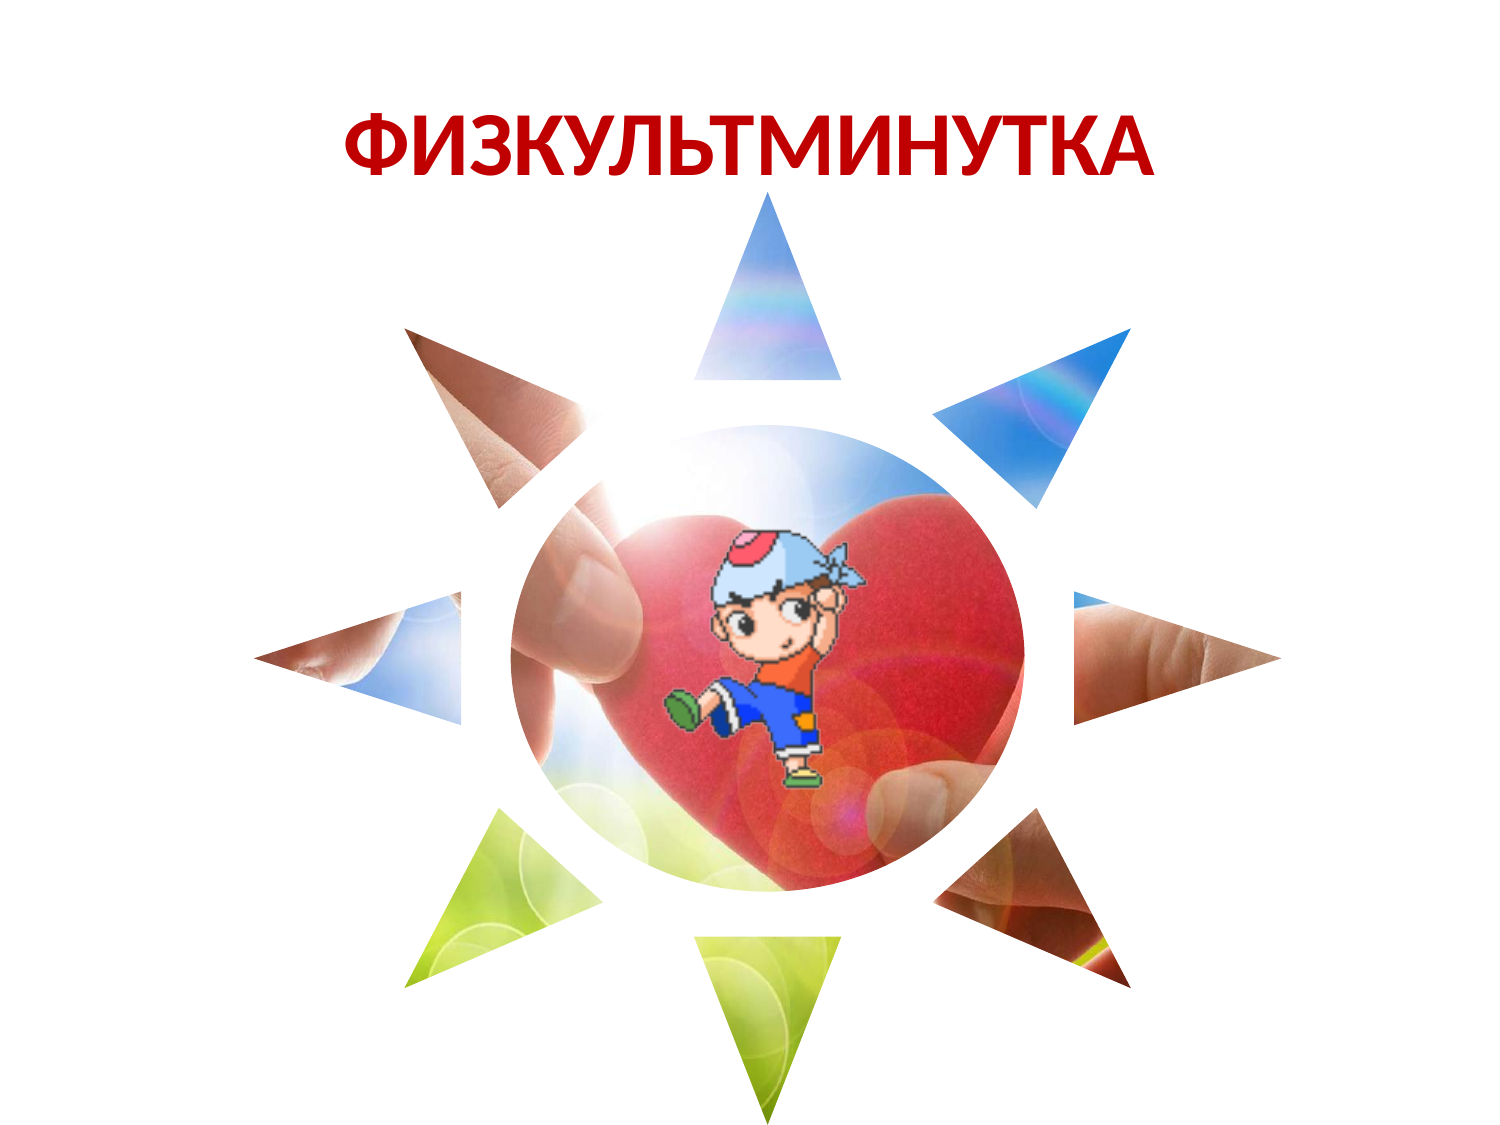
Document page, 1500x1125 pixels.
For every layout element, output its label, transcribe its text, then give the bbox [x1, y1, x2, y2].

text_box [508, 422, 1027, 894]
text_box [402, 805, 606, 991]
text_box [691, 934, 844, 1125]
text_box [402, 326, 606, 511]
title ФИЗКУЛЬТМИНУТКА [75, 45, 1425, 233]
text_box [251, 589, 464, 728]
text_box [1071, 589, 1284, 728]
text_box [930, 326, 1133, 511]
picture [655, 514, 896, 799]
text_box [930, 805, 1133, 991]
text_box [691, 189, 844, 383]
